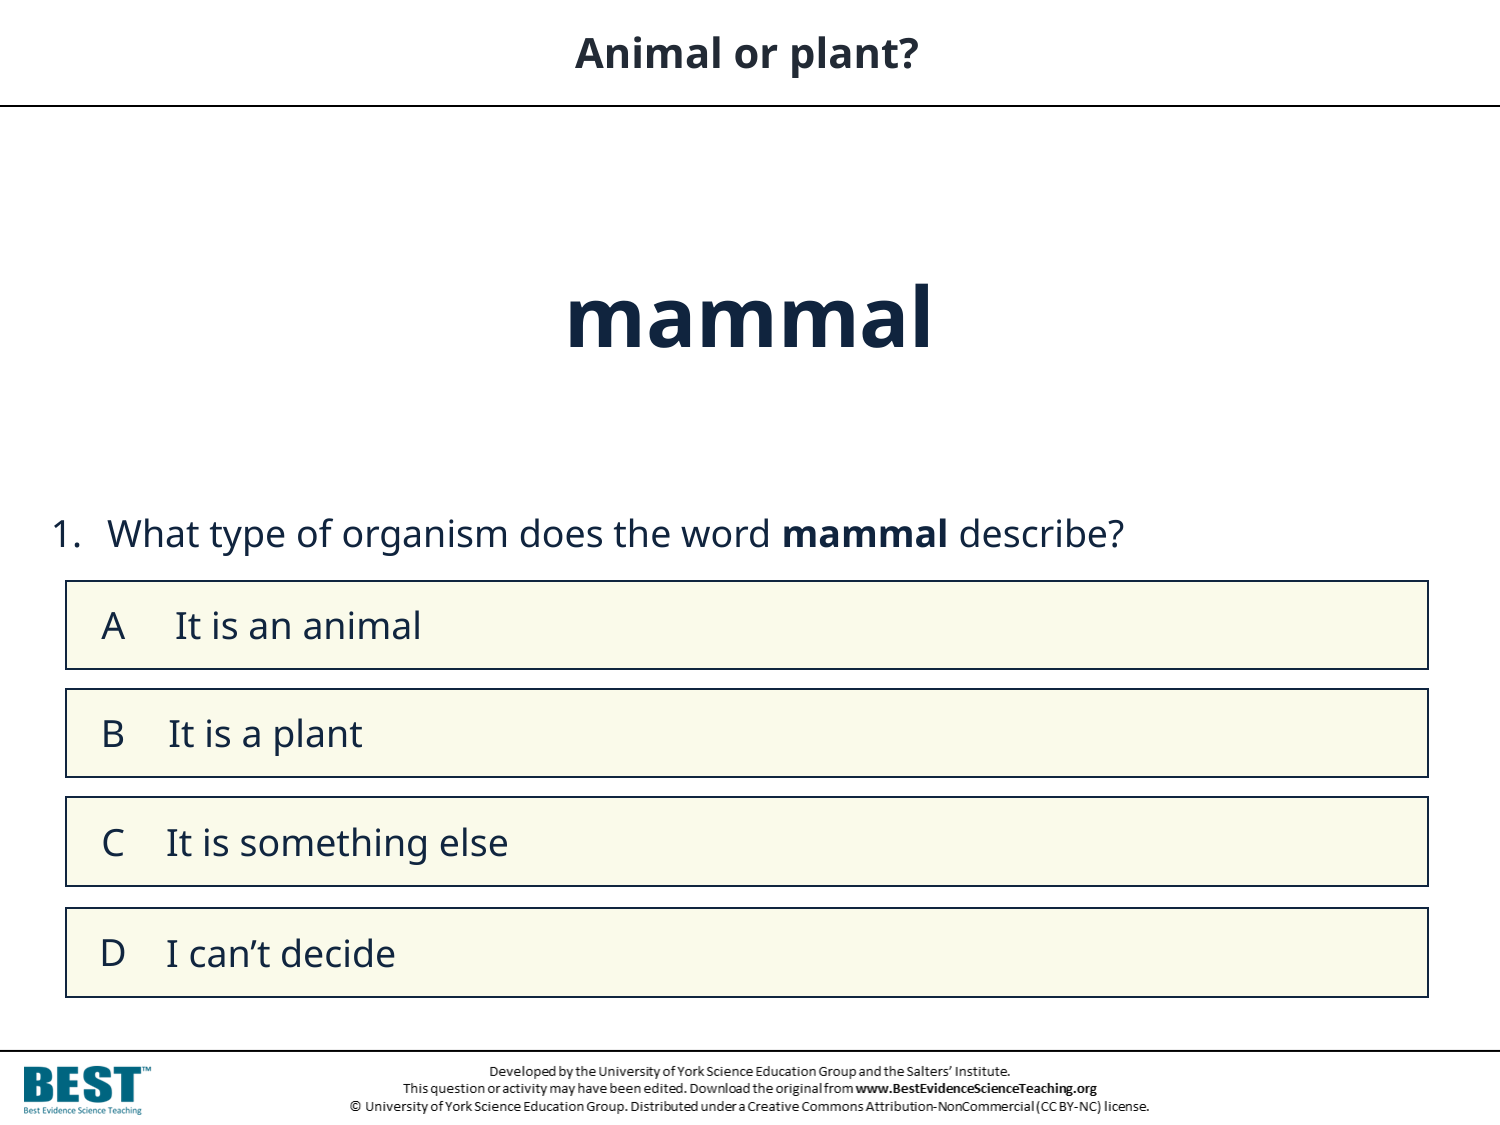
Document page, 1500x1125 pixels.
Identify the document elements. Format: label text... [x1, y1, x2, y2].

text_box Animal or plant? [23, 4, 1471, 99]
picture [0, 105, 1500, 1125]
